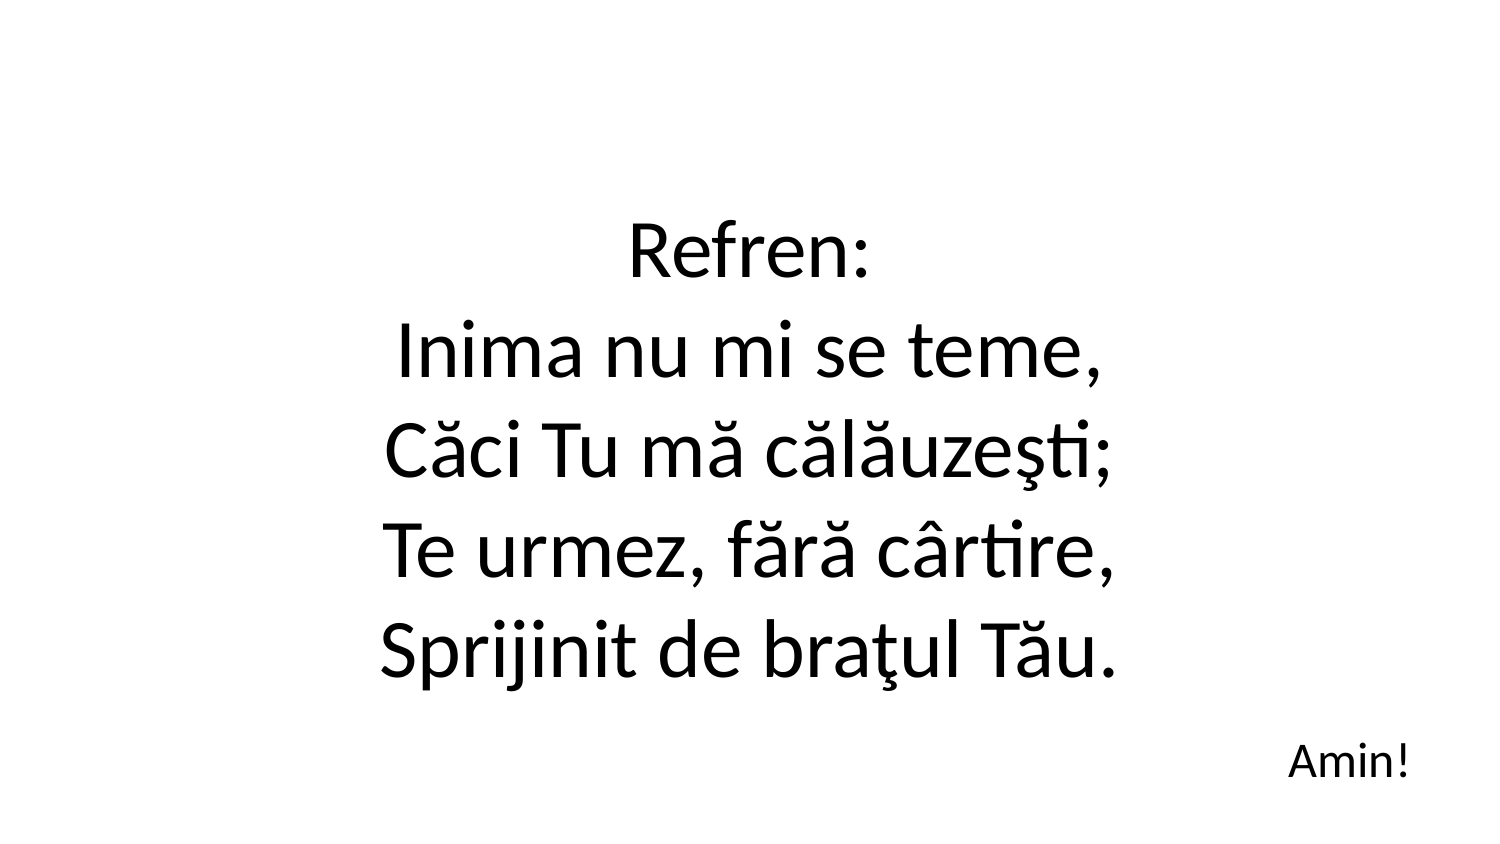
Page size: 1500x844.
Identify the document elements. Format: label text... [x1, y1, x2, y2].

text_box Amin! [1273, 674, 1427, 795]
text_box Refren: Inima nu mi se teme, Căci Tu mă călăuzeşti; Te urmez, fără cârtire, Sprijinit de braţul Tău. [364, 142, 1136, 702]
